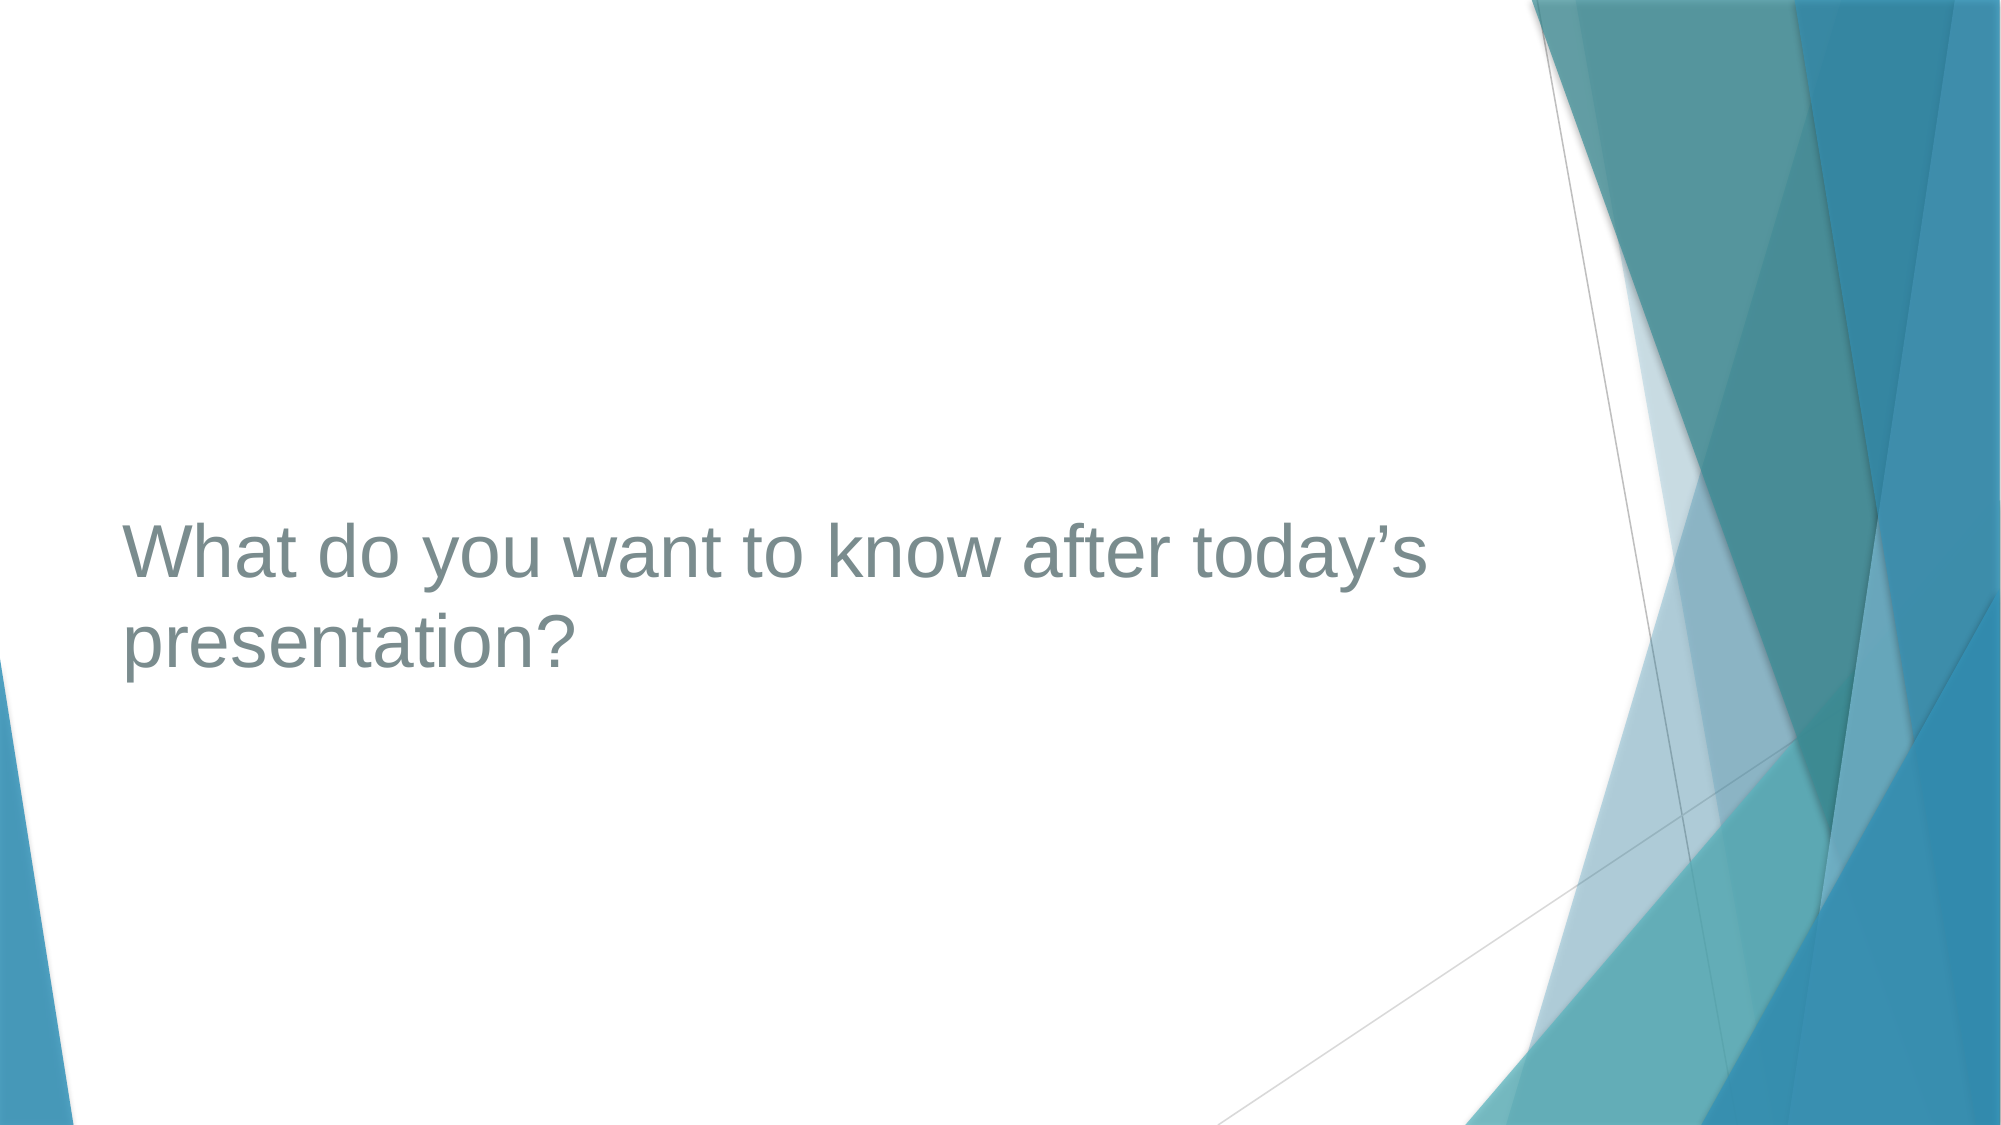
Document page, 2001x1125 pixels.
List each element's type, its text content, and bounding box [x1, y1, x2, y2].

title What do you want to know after today’s presentation? [111, 443, 1522, 743]
